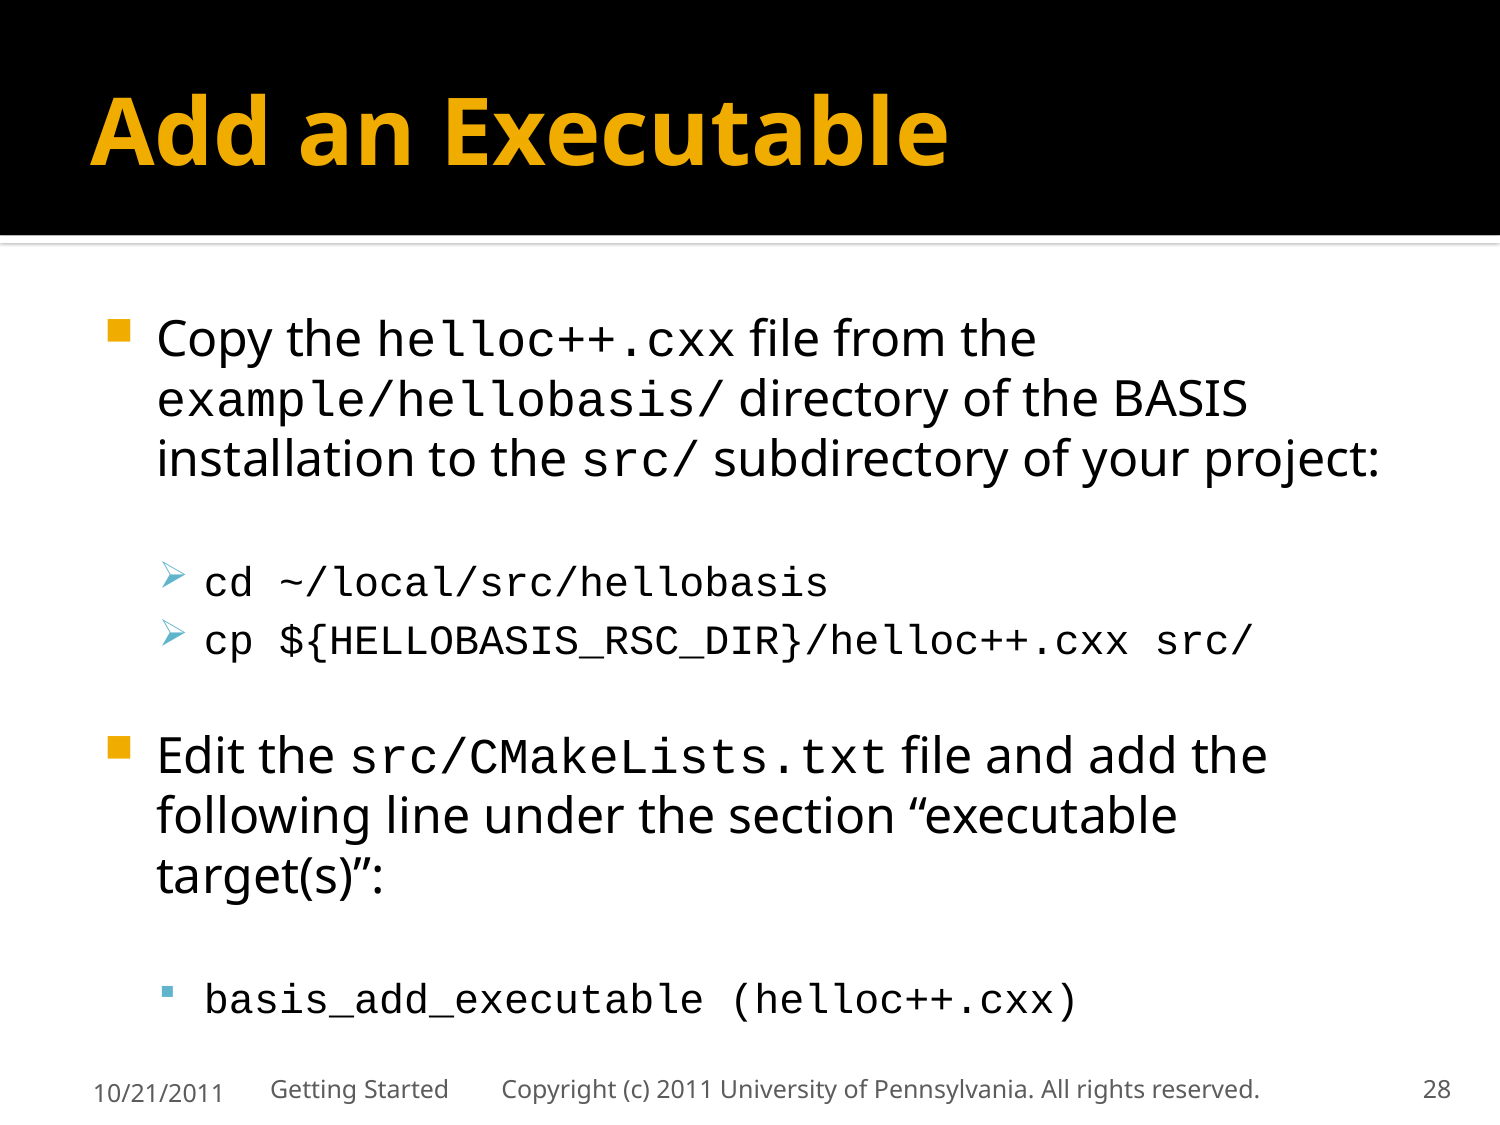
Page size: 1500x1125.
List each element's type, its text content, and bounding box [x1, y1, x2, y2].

footer Getting Started Copyright (c) 2011 University of Pennsylvania. All rights reserved. [262, 1062, 1337, 1108]
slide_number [75, 1062, 238, 1108]
slide_number 28 [1345, 1062, 1467, 1108]
title Add an Executable [75, 25, 1425, 231]
list Copy the helloc++.cxx file from the example/hellobasis/ directory of the BASIS installation to the src/ subdirectory of your project: cd ~/local/src/hellobasis cp ${HELLOBASIS_RSC_DIR}/helloc++.cxx src/ Edit the src/CMakeLists.txt file and add the following line under the section “executable target(s)”: basis_add_executable (helloc++.cxx) [75, 291, 1425, 1050]
